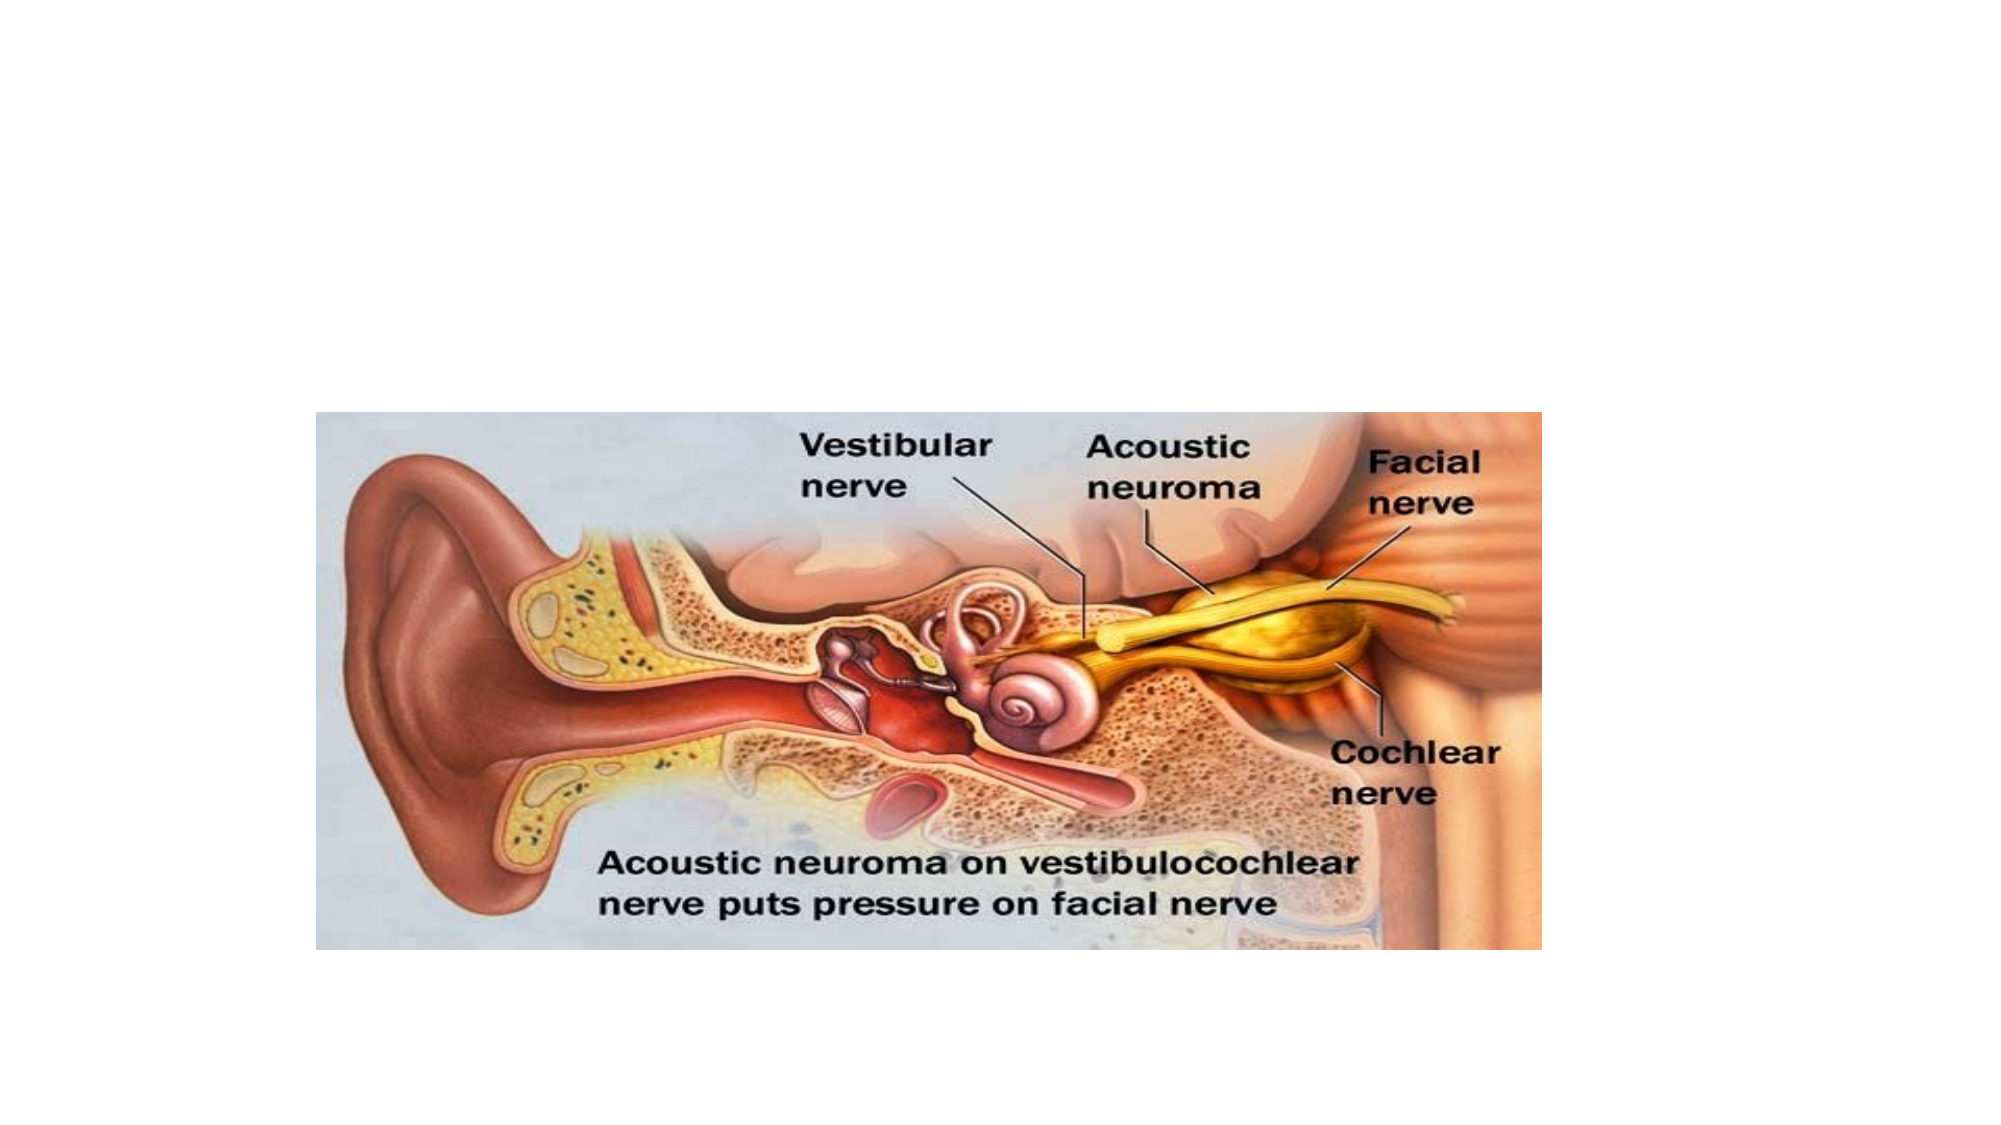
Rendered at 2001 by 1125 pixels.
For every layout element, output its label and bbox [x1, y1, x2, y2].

picture [316, 412, 1542, 950]
